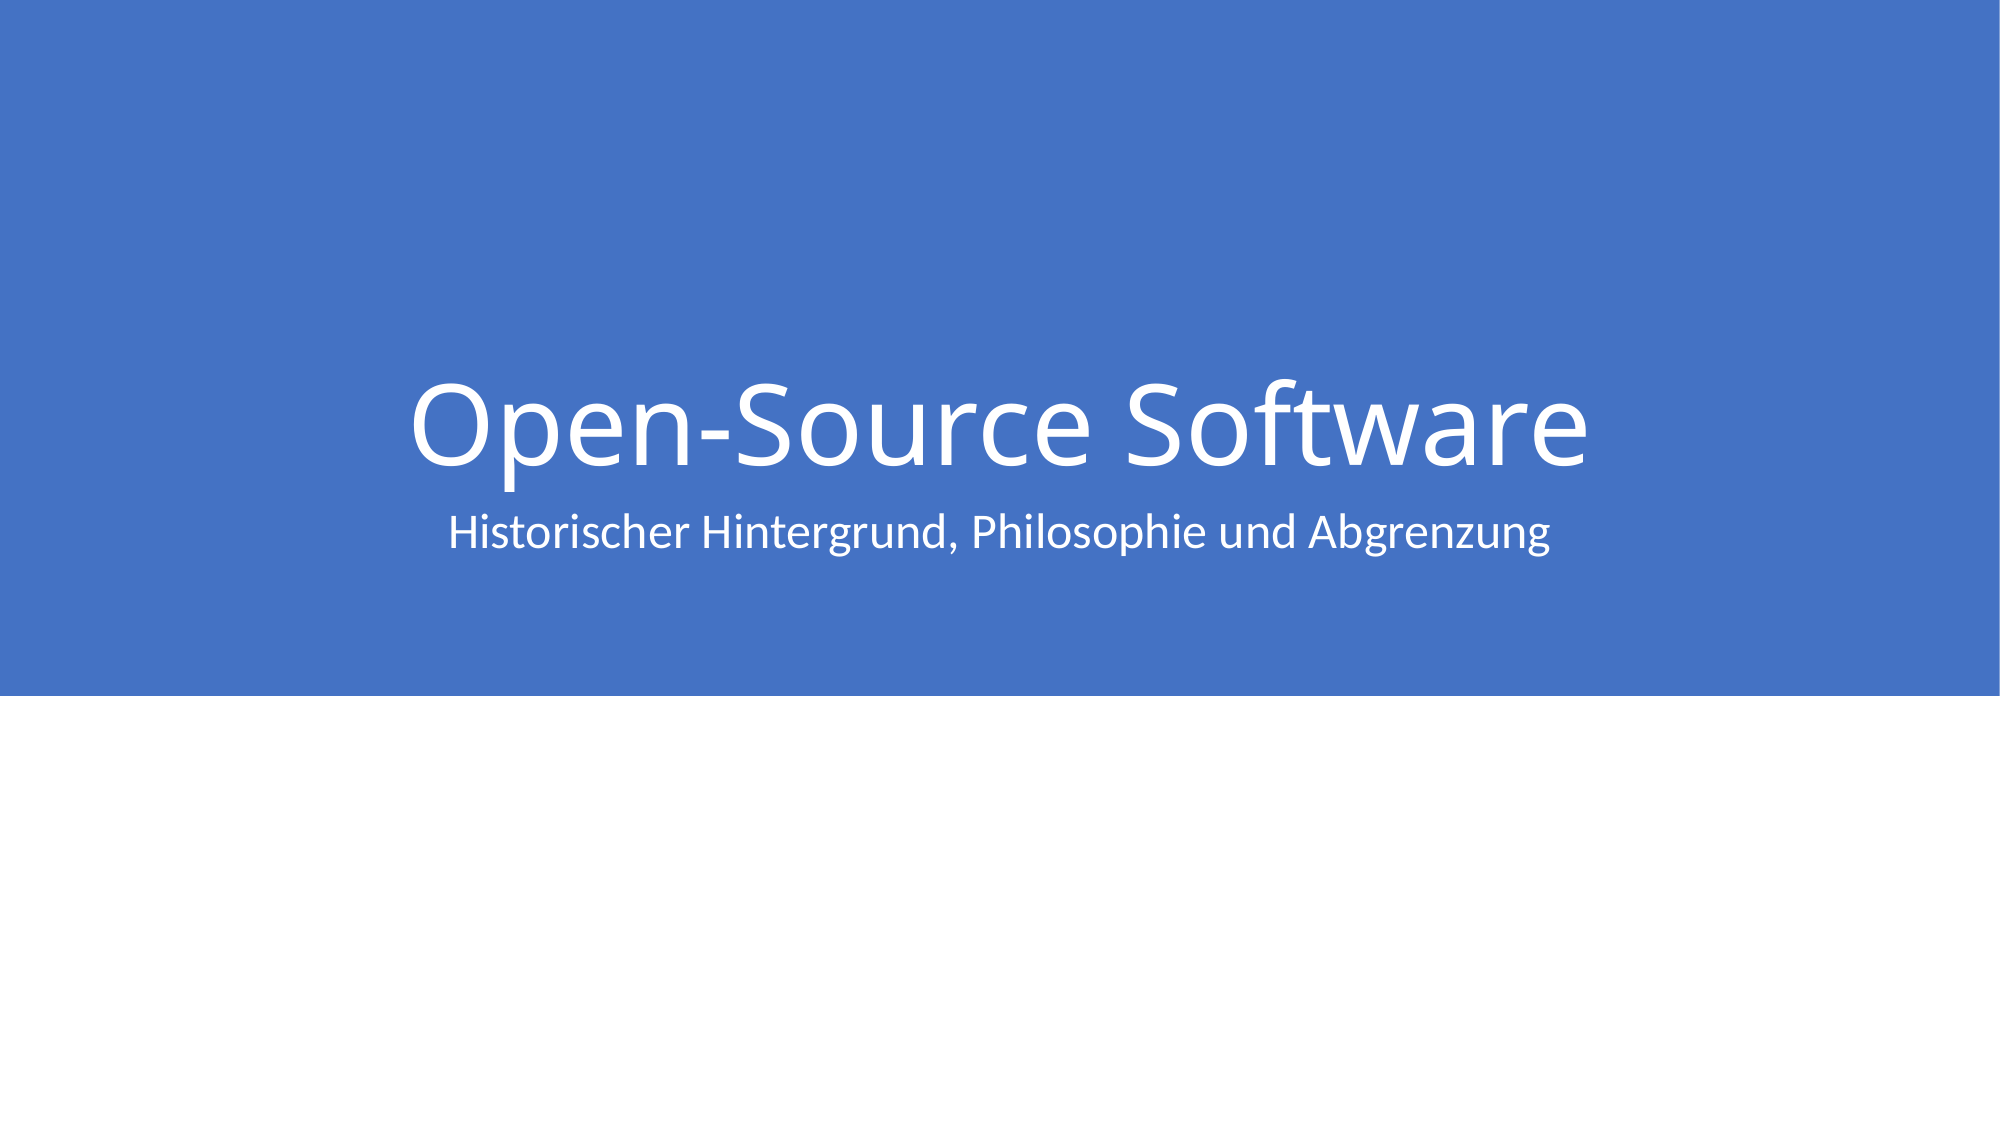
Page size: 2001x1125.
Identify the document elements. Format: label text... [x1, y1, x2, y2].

title Open-Source Software [212, 116, 1788, 498]
subtitle Historischer Hintergrund, Philosophie und Abgrenzung [266, 497, 1733, 672]
text_box [0, 0, 2000, 697]
